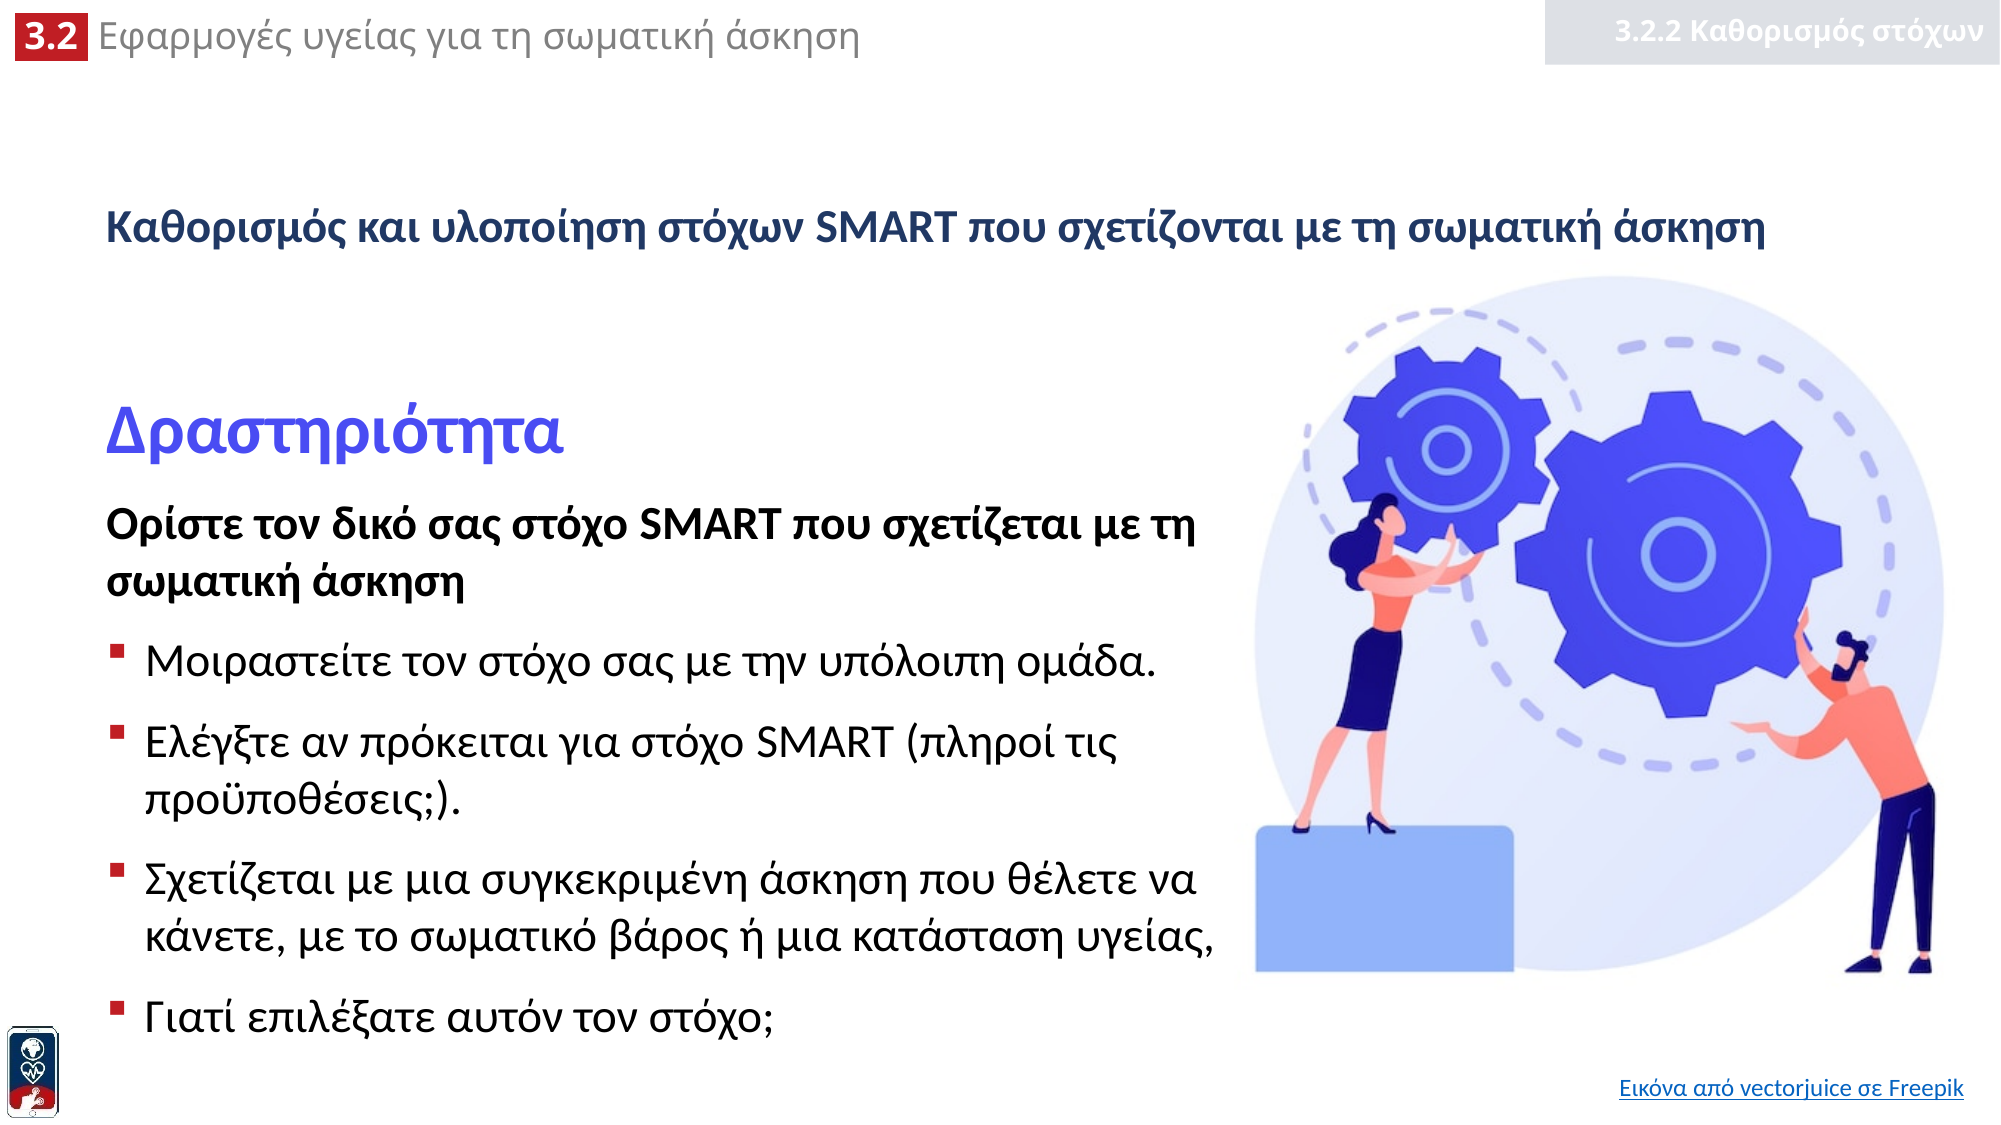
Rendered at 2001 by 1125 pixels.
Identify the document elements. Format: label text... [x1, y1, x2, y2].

text_box 3.2.2 Καθορισμός στόχων [1545, 0, 2000, 65]
list Δραστηριότητα Ορίστε τον δικό σας στόχο SMART που σχετίζεται με τη σωματική άσκηση Μοιραστείτε τον στόχο σας με την υπόλοιπη ομάδα. Ελέγξτε αν πρόκειται για στόχο SMART (πληροί τις προϋποθέσεις;). Σχετίζεται με μια συγκεκριμένη άσκηση που θέλετε να κάνετε, με το σωματικό βάρος ή μια κατάσταση υγείας, Γιατί επιλέξατε αυτόν τον στόχο; [91, 375, 1237, 1094]
picture [1140, 163, 2000, 1087]
picture [7, 1026, 59, 1118]
text_box Εικόνα από vectorjuice σε Freepik [1448, 1087, 1979, 1110]
title Καθορισμός και υλοποίηση στόχων SMART που σχετίζονται με τη σωματική άσκηση [91, 177, 1140, 277]
